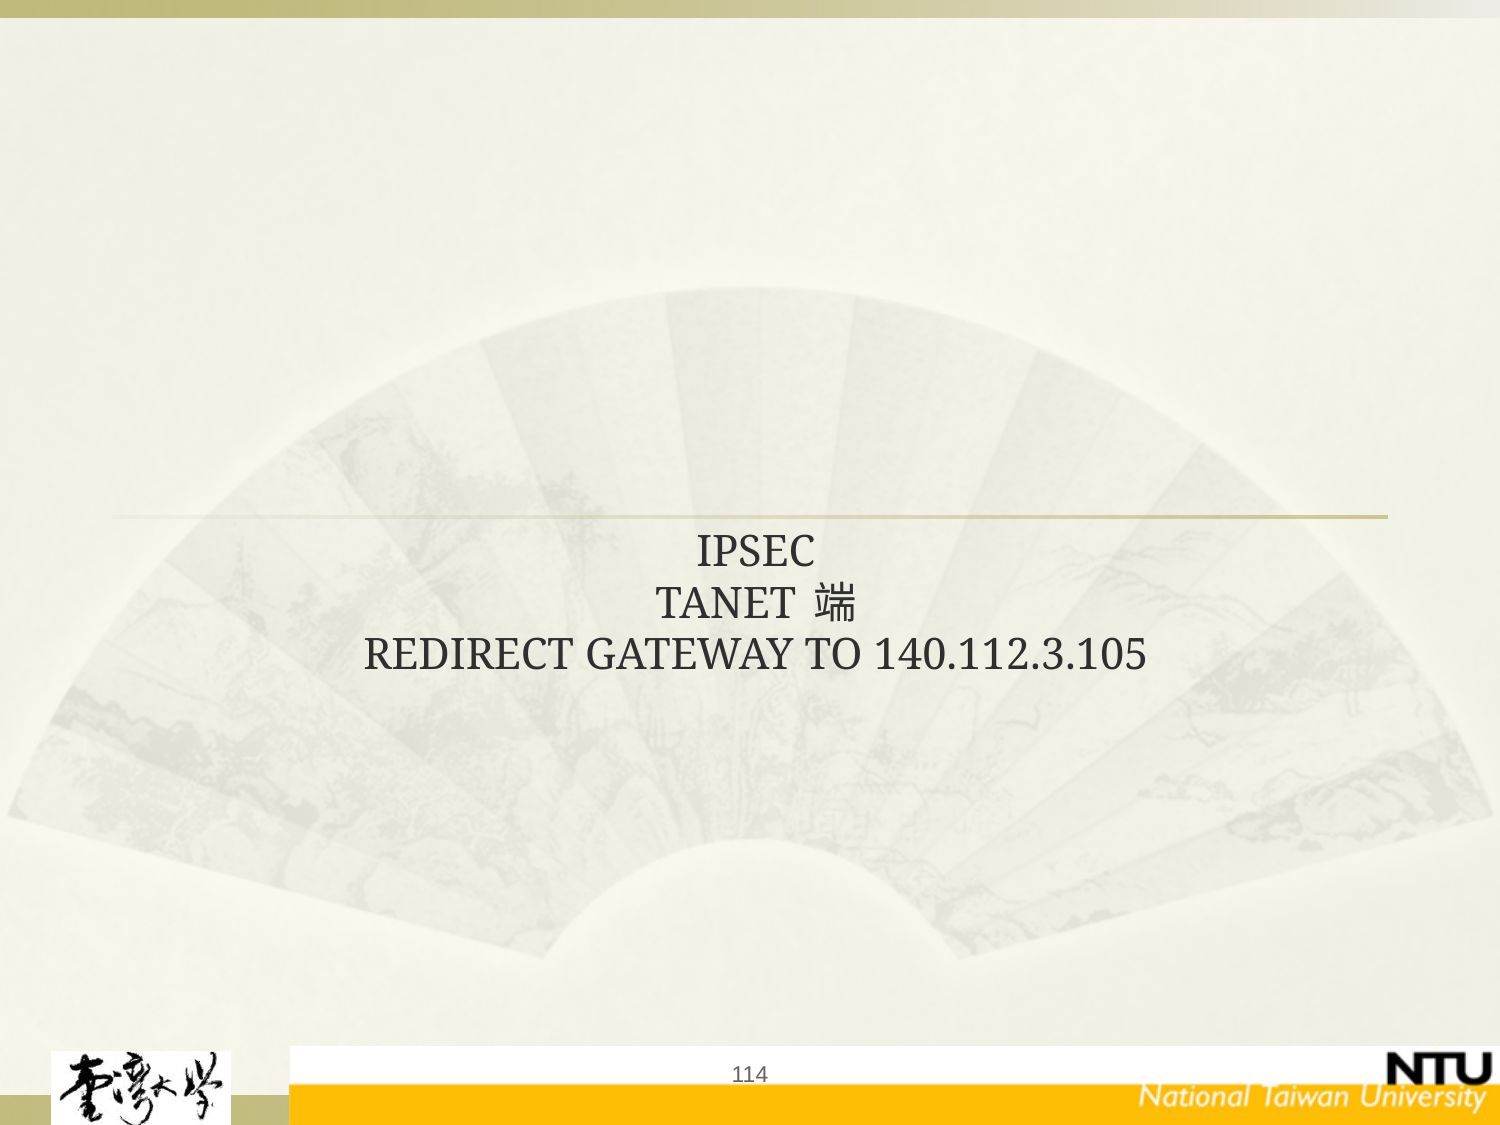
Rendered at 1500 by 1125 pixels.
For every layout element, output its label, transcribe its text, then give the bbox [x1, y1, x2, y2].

picture [289, 1046, 1500, 1125]
picture [51, 1051, 231, 1125]
slide_number 114 [675, 1050, 825, 1097]
title IPsec TANet 端 redirect Gateway to 140.112.3.105 [118, 515, 1394, 740]
